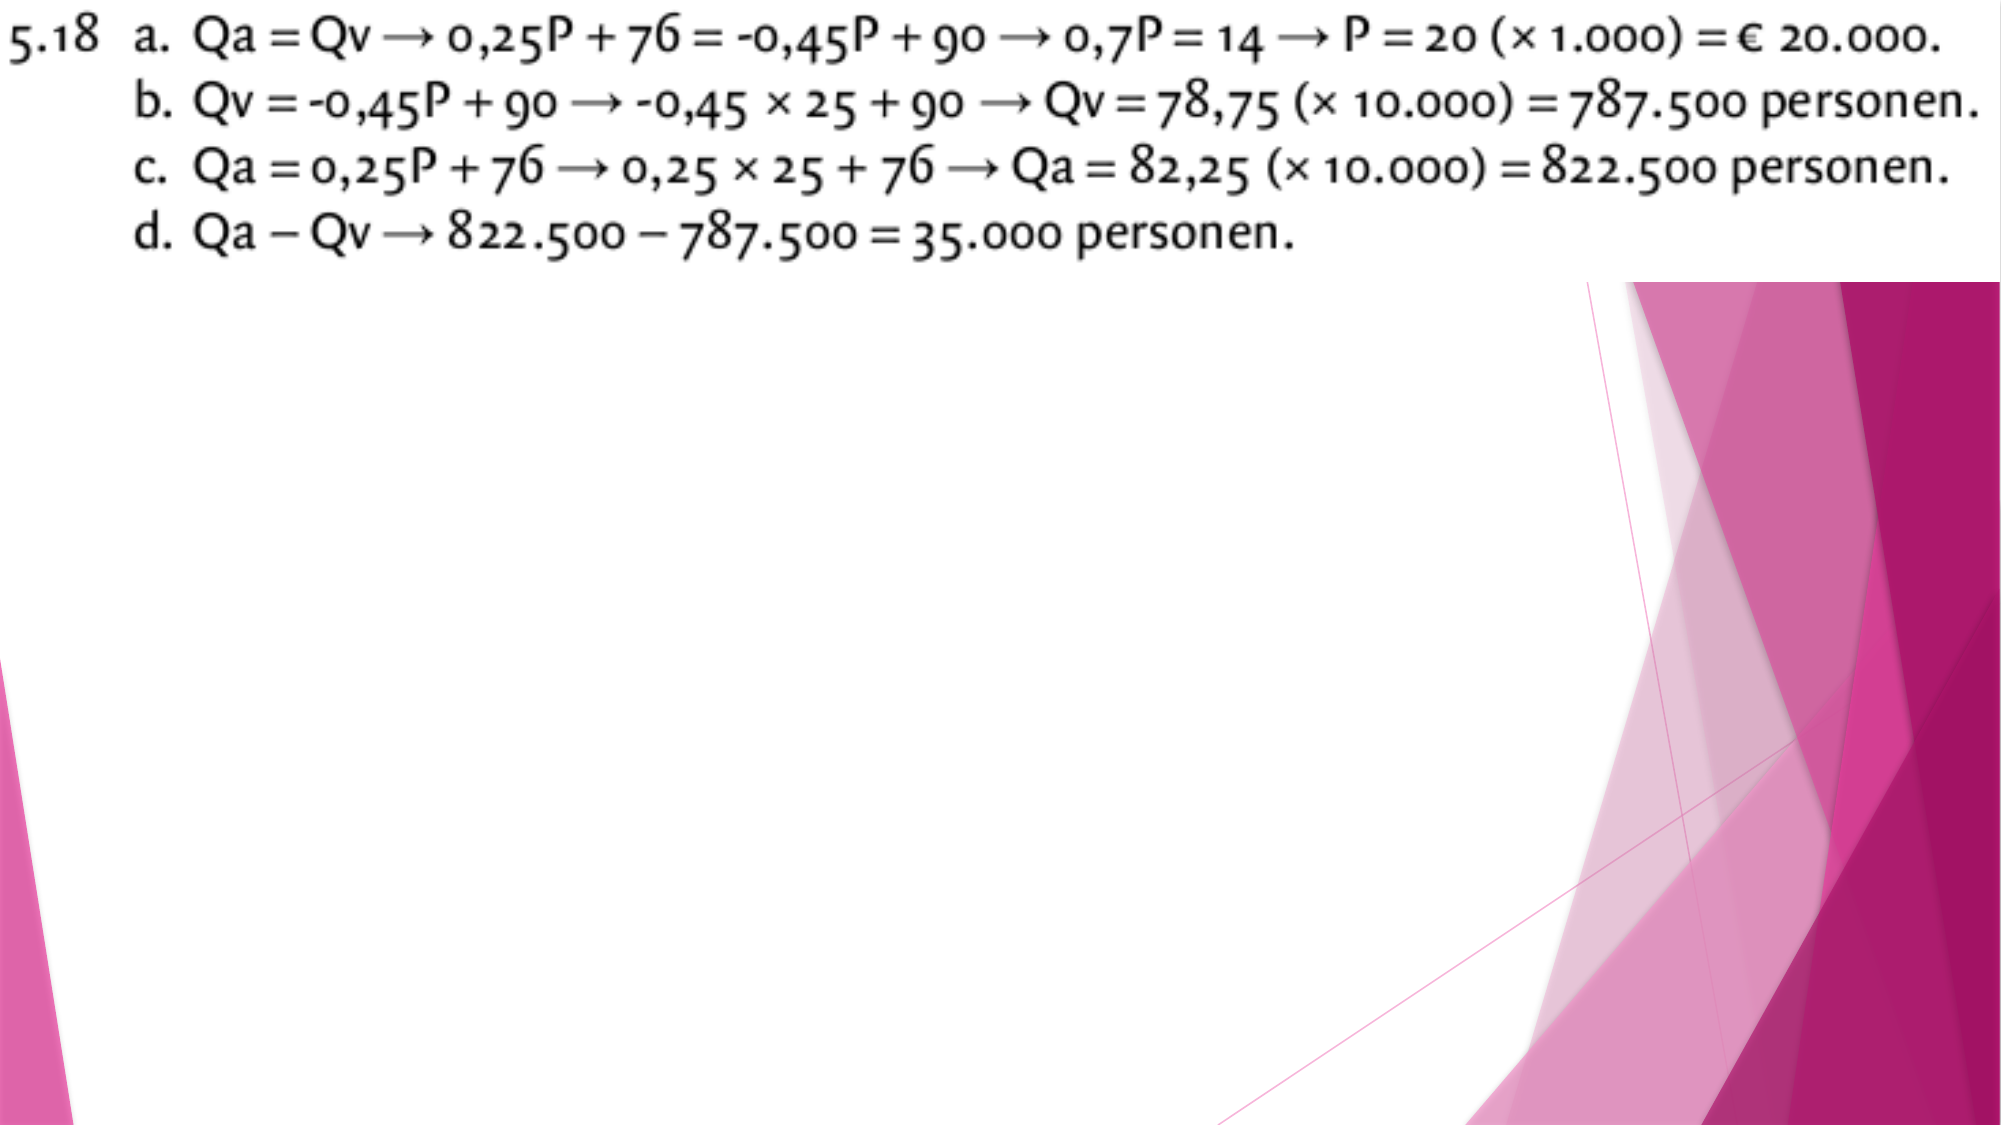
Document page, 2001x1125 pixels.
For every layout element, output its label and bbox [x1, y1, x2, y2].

picture [0, 0, 2000, 283]
